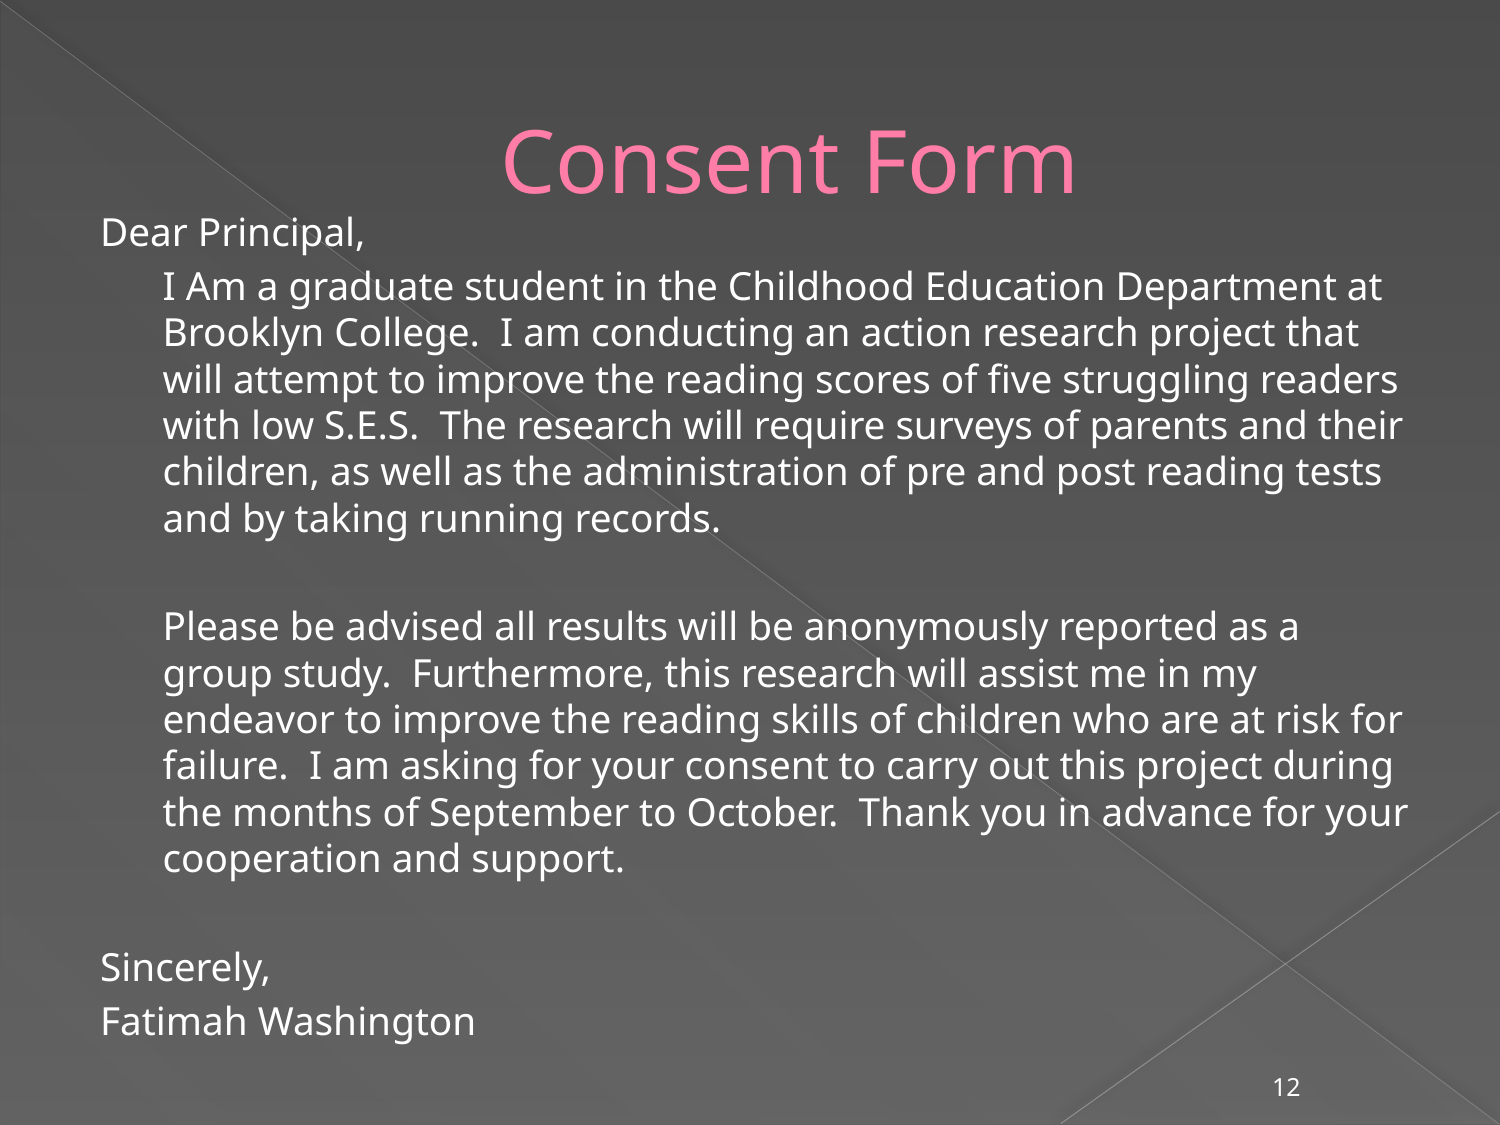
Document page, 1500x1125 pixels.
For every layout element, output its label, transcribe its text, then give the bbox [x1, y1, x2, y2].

list Dear Principal, I Am a graduate student in the Childhood Education Department at Brooklyn College. I am conducting an action research project that will attempt to improve the reading scores of five struggling readers with low S.E.S. The research will require surveys of parents and their children, as well as the administration of pre and post reading tests and by taking running records. Please be advised all results will be anonymously reported as a group study. Furthermore, this research will assist me in my endeavor to improve the reading skills of children who are at risk for failure. I am asking for your consent to carry out this project during the months of September to October. Thank you in advance for your cooperation and support. Sincerely, Fatimah Washington [75, 200, 1425, 1059]
title Consent Form [75, 43, 1425, 200]
slide_number 12 [1245, 1063, 1328, 1113]
